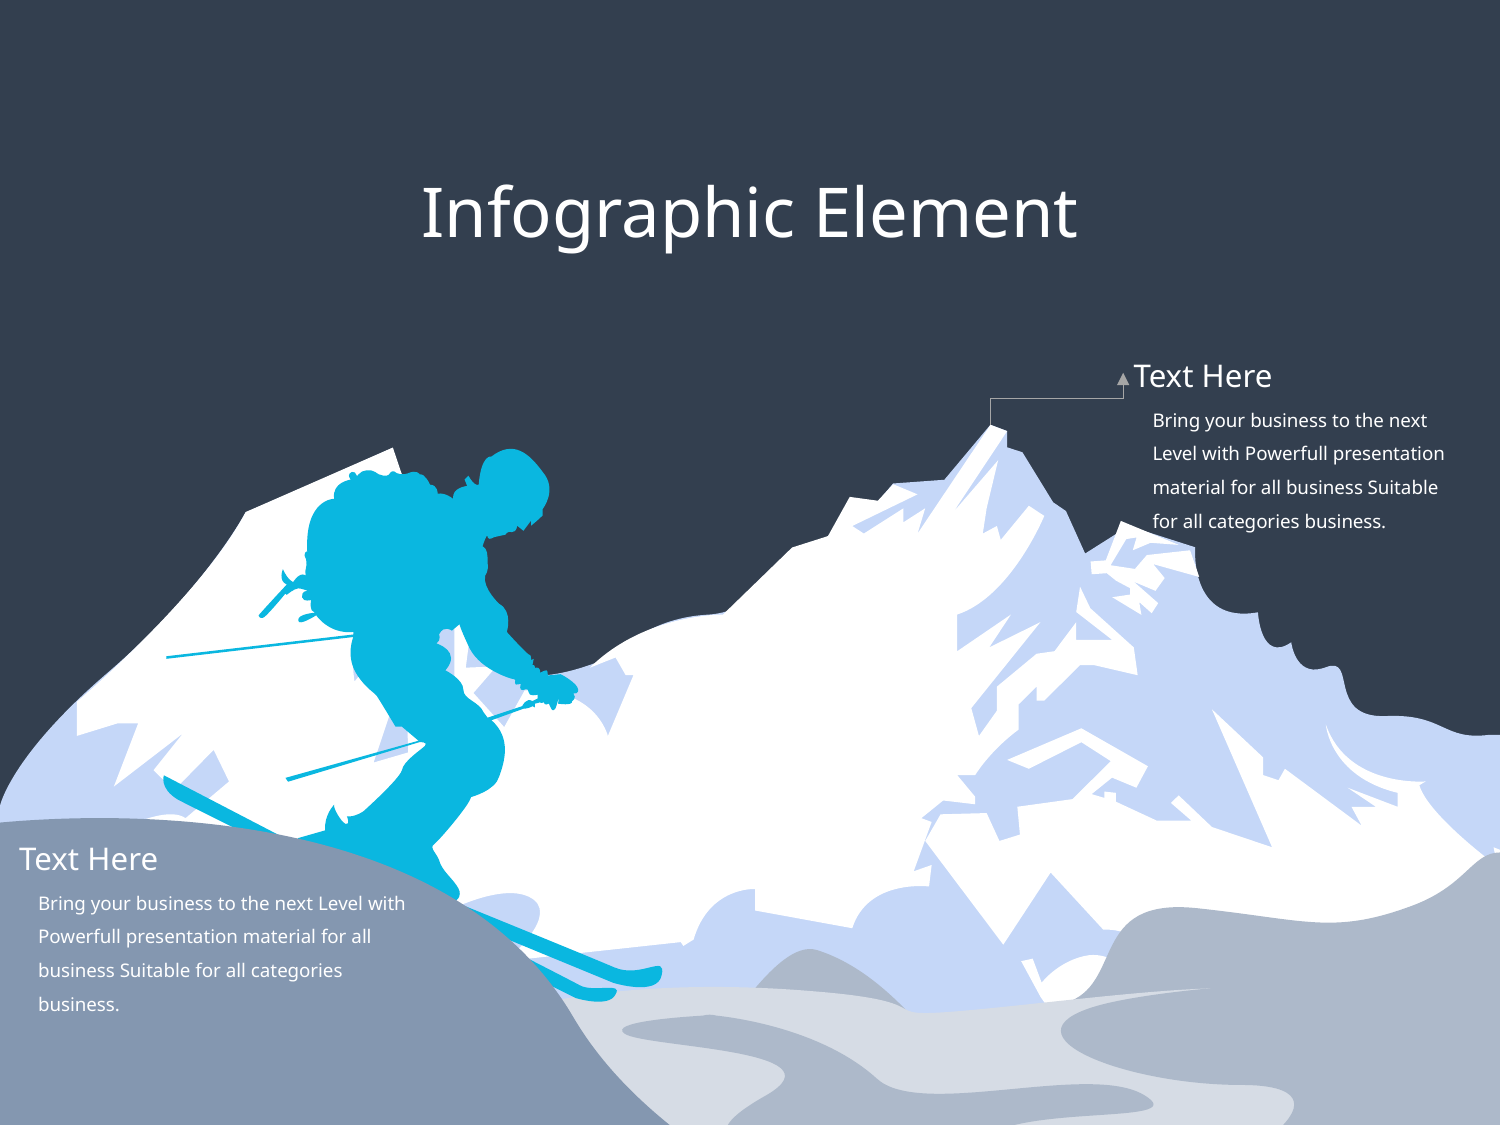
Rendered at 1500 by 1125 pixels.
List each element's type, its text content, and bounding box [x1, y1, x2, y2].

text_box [990, 372, 1124, 425]
text_box Infographic Element [406, 161, 1094, 259]
text_box Bring your business to the next Level with Powerfull presentation material for all business Suitable for all categories business. [1137, 389, 1474, 424]
text_box Text Here [1118, 348, 1288, 402]
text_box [0, 424, 1500, 1125]
